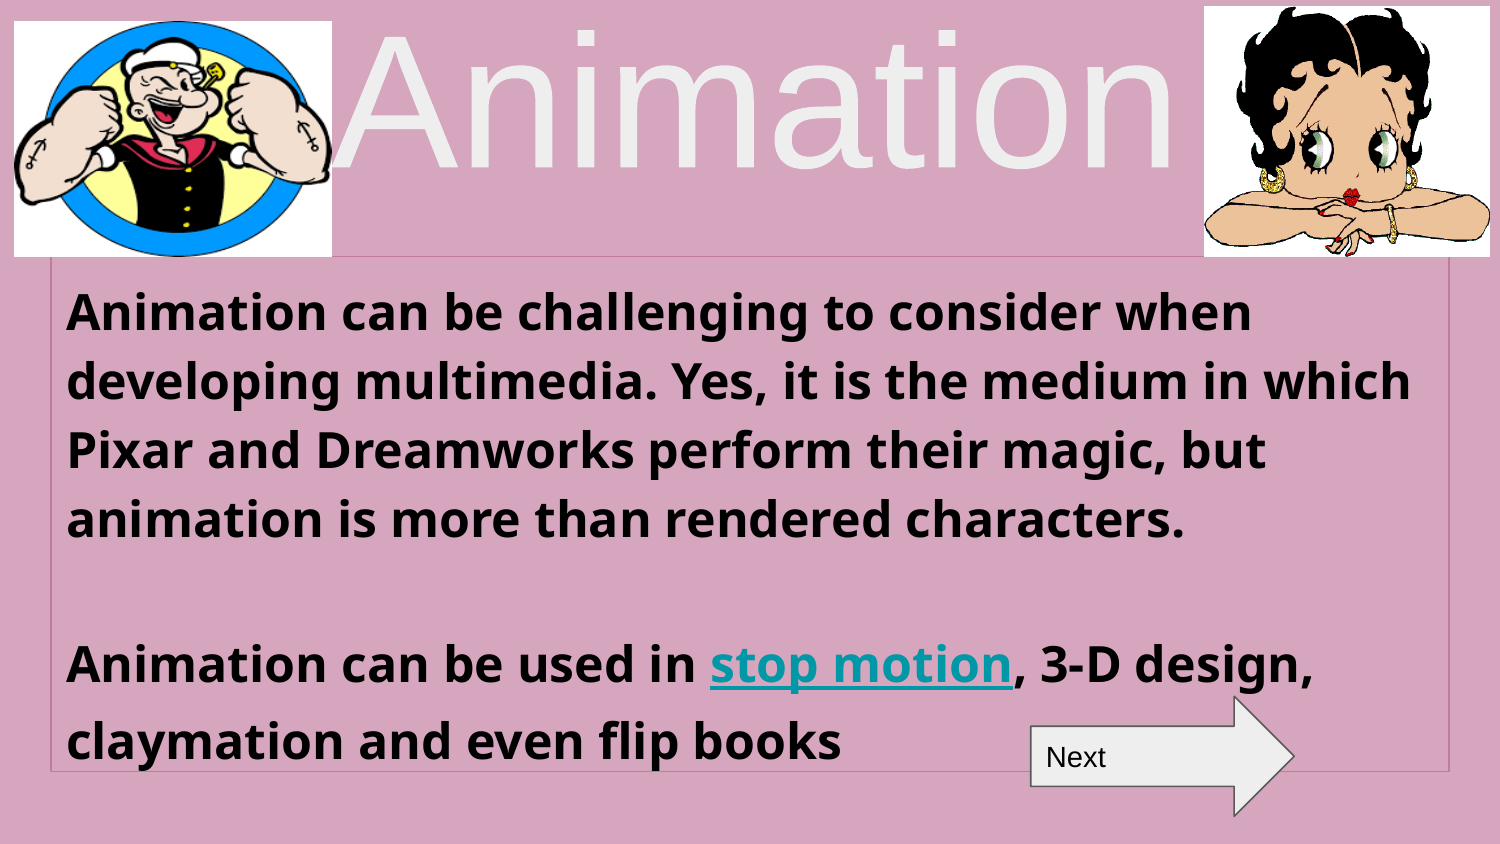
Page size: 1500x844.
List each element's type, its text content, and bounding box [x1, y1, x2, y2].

picture [14, 20, 332, 257]
list Animation can be challenging to consider when developing multimedia. Yes, it is the medium in which Pixar and Dreamworks perform their magic, but animation is more than rendered characters. Animation can be used in stop motion, 3-D design, claymation and even flip books [51, 256, 1449, 772]
text_box Next [1030, 696, 1295, 817]
picture [1203, 6, 1491, 257]
